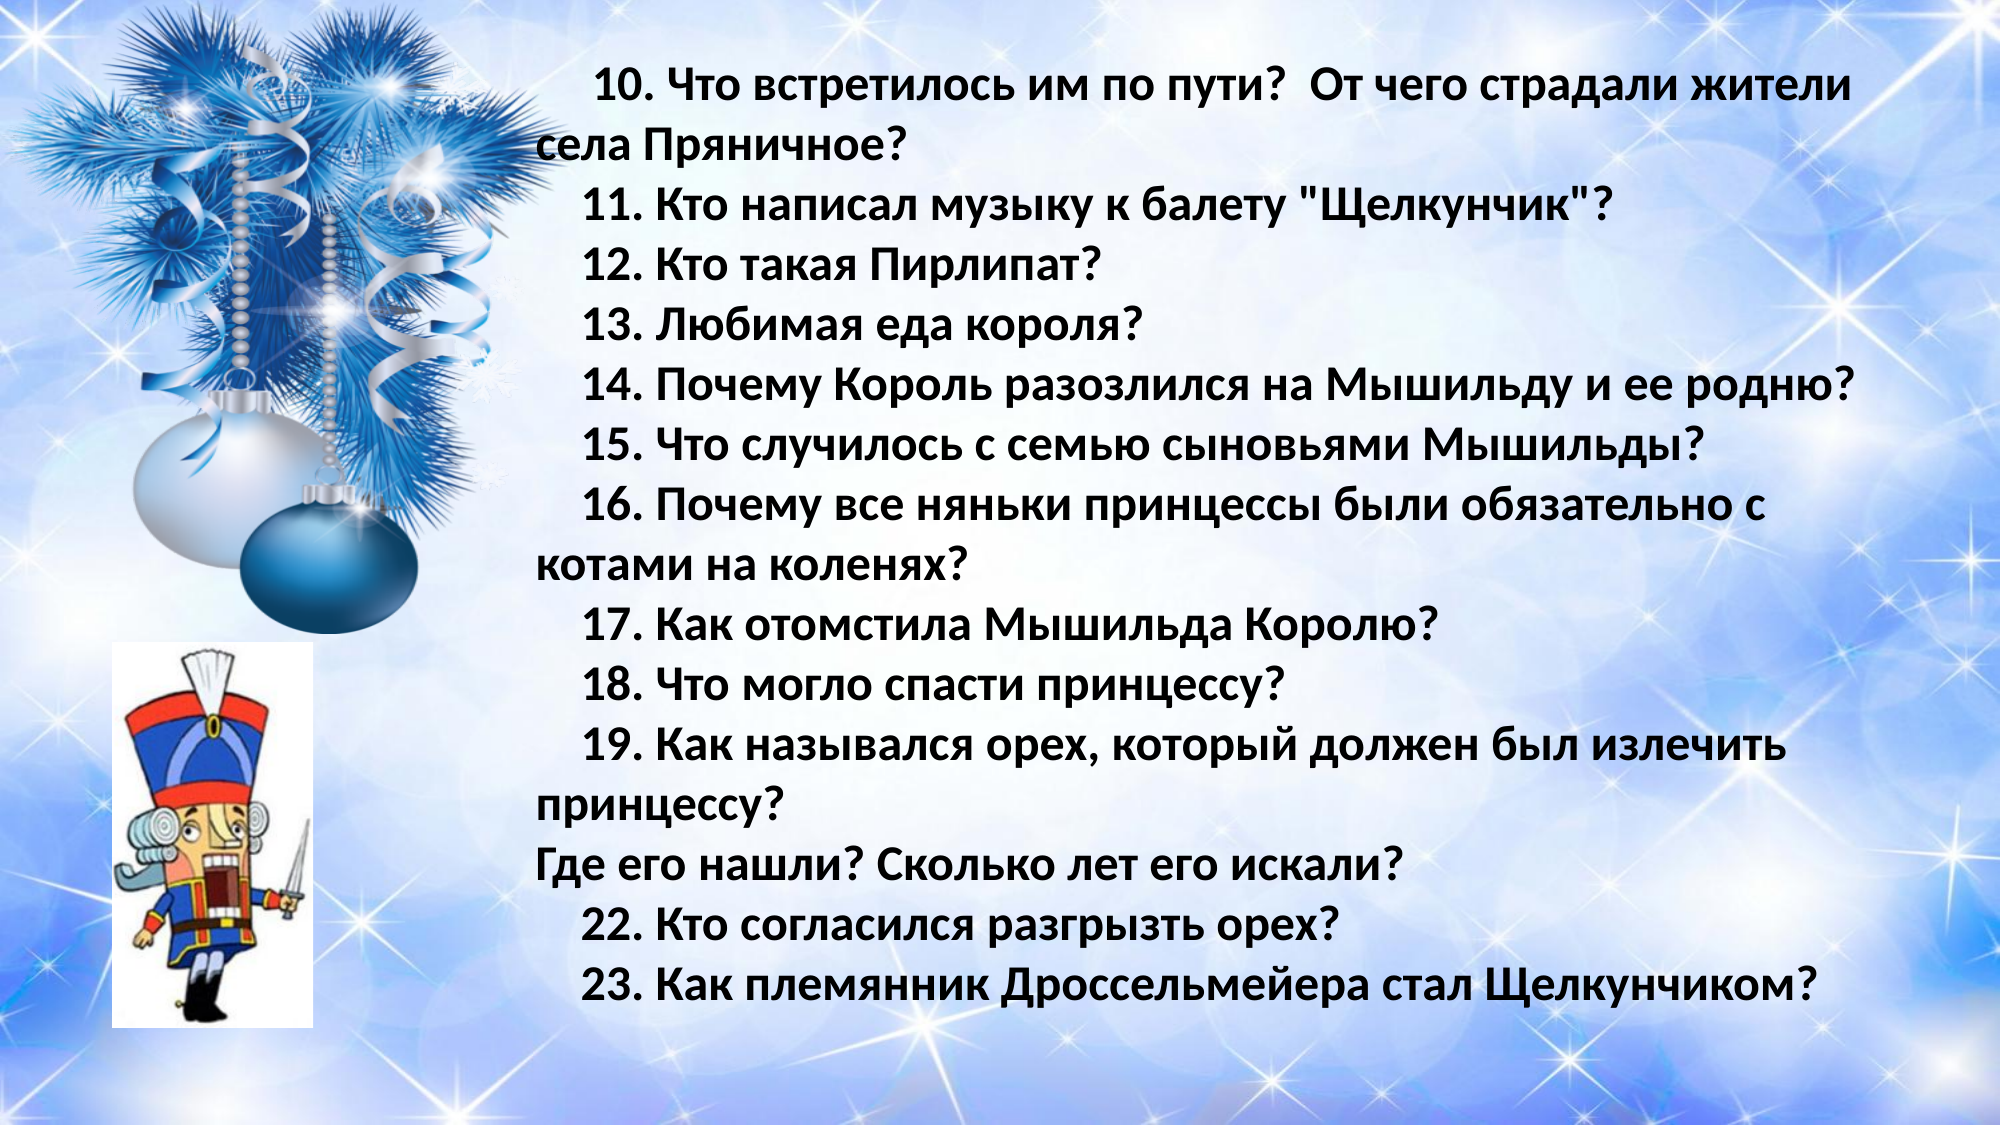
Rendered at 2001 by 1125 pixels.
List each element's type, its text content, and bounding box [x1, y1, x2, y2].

picture [0, 0, 2000, 1125]
text_box 10. Что встретилось им по пути? От чего страдали жители села Пряничное? 11. Кто написал музыку к балету "Щелкунчик"? 12. Кто такая Пирлипат? 13. Любимая еда короля? 14. Почему Король разозлился на Мышильду и ее родню? 15. Что случилось с семью сыновьями Мышильды? 16. Почему все няньки принцессы были обязательно с котами на коленях? 17. Как отомстила Мышильда Королю? 18. Что могло спасти принцессу? 19. Как назывался орех, который должен был излечить принцессу? Где его нашли? Сколько лет его искали? 22. Кто согласился разгрызть орех? 23. Как племянник Дроссельмейера стал Щелкунчиком? [520, 42, 1950, 1018]
